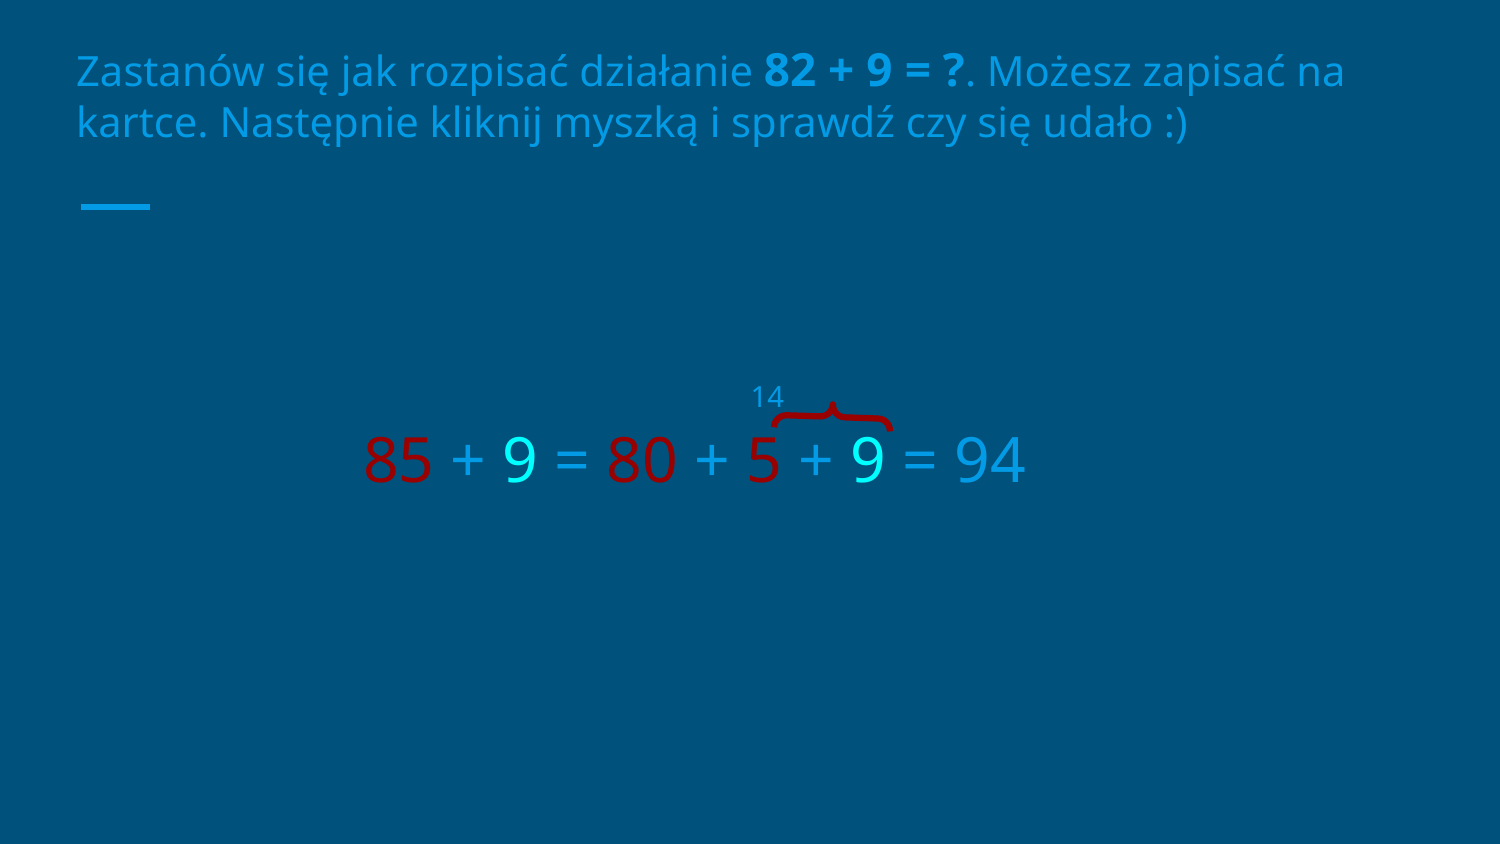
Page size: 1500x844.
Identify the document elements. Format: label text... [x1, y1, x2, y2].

text_box 14 85 + 9 = 80 + 5 + 9 = 94 [143, 294, 1316, 524]
text_box [773, 404, 890, 432]
text_box Zastanów się jak rozpisać działanie 82 + 9 = ?. Możesz zapisać na kartce. Następnie kliknij myszką i sprawdź czy się udało :) [60, 26, 1458, 193]
